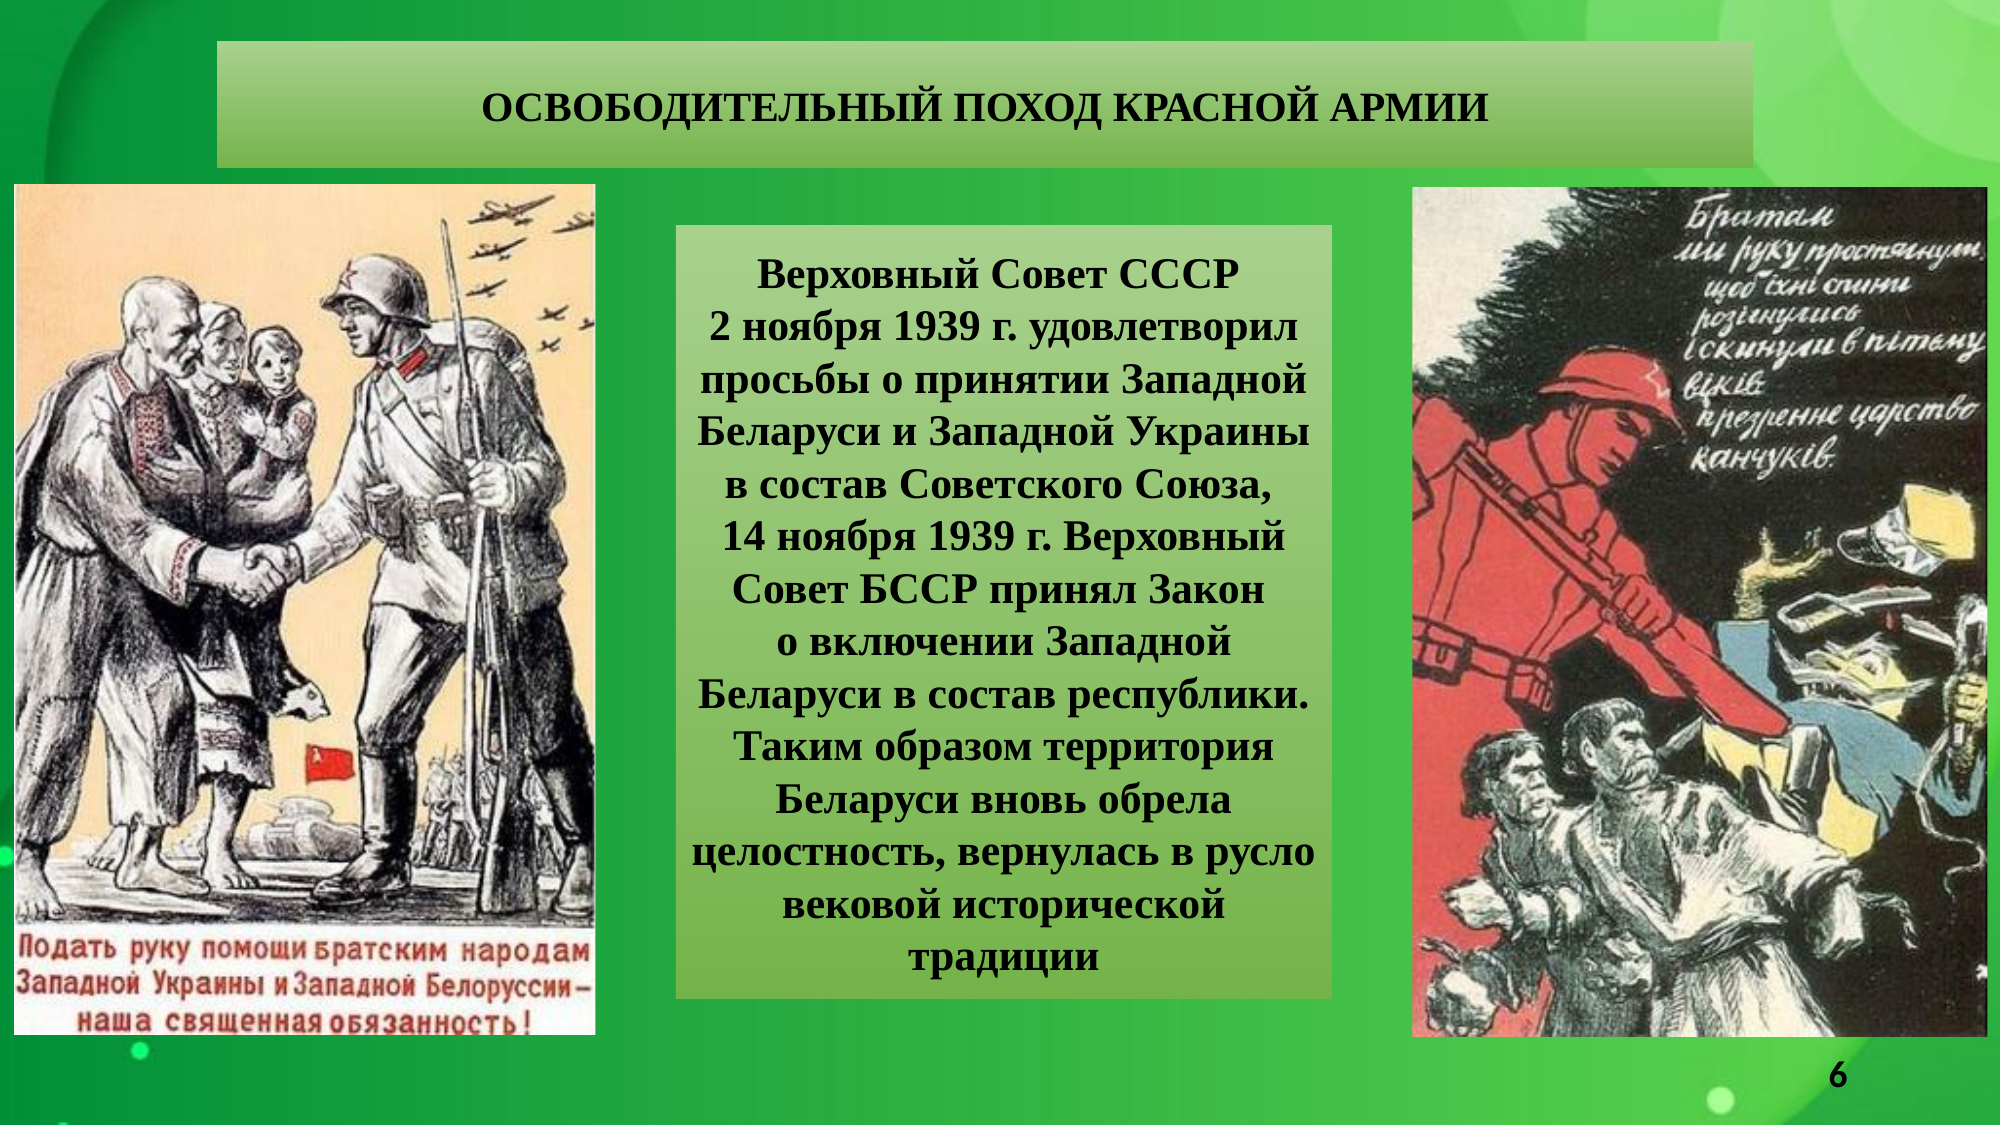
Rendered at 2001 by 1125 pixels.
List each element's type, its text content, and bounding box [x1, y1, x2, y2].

text_box Верховный Совет СССР 2 ноября 1939 г. удовлетворил просьбы о принятии Западной Беларуси и Западной Украины в состав Советского Союза, 14 ноября 1939 г. Верховный Совет БССР принял Закон о включении Западной Беларуси в состав республики. Таким образом территория Беларуси вновь обрела целостность, вернулась в русло вековой исторической традиции [675, 225, 1332, 999]
picture [0, 0, 2000, 1125]
text_box ОСВОБОДИТЕЛЬНЫЙ ПОХОД КРАСНОЙ АРМИИ [217, 41, 1754, 168]
slide_number 6 [1412, 1042, 1863, 1103]
